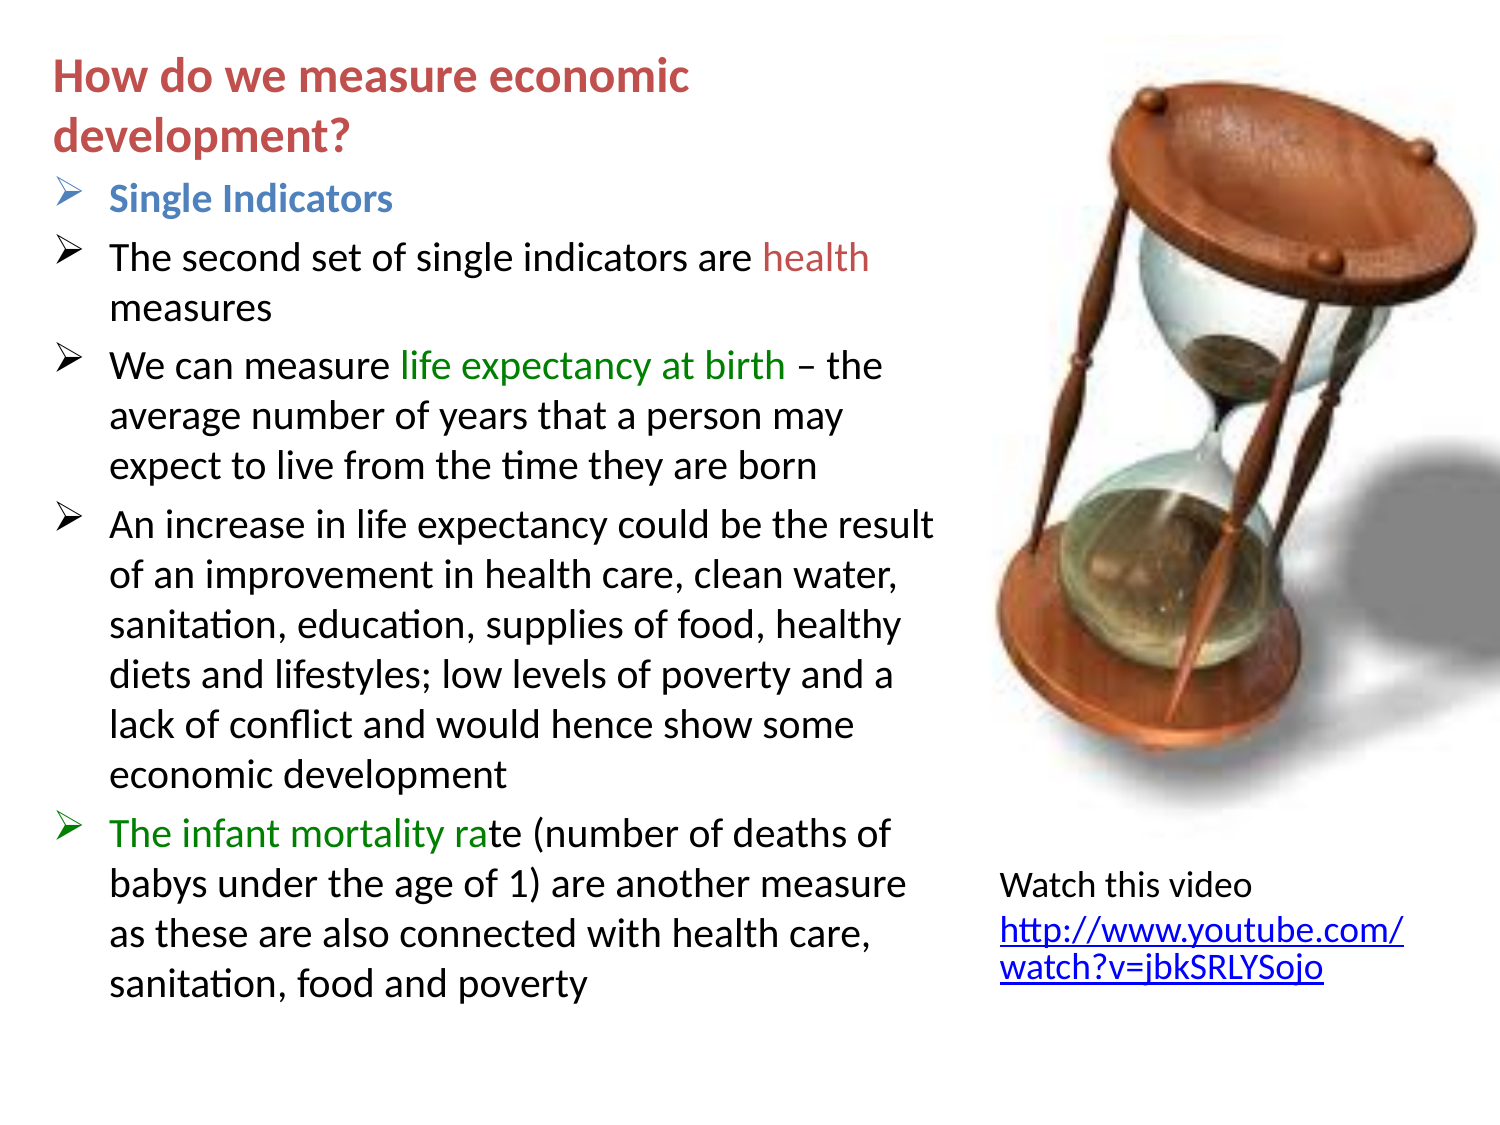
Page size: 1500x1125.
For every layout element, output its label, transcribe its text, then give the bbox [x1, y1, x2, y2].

text_box Watch this video http://www.youtube.com/watch?v=jbkSRLYSojo [984, 852, 1440, 1003]
picture [879, 34, 1500, 842]
list How do we measure economic development? Single Indicators The second set of single indicators are health measures We can measure life expectancy at birth – the average number of years that a person may expect to live from the time they are born An increase in life expectancy could be the result of an improvement in health care, clean water, sanitation, education, supplies of food, healthy diets and lifestyles; low levels of poverty and a lack of conflict and would hence show some economic development The infant mortality rate (number of deaths of babys under the age of 1) are another measure as these are also connected with health care, sanitation, food and poverty [37, 35, 958, 1102]
